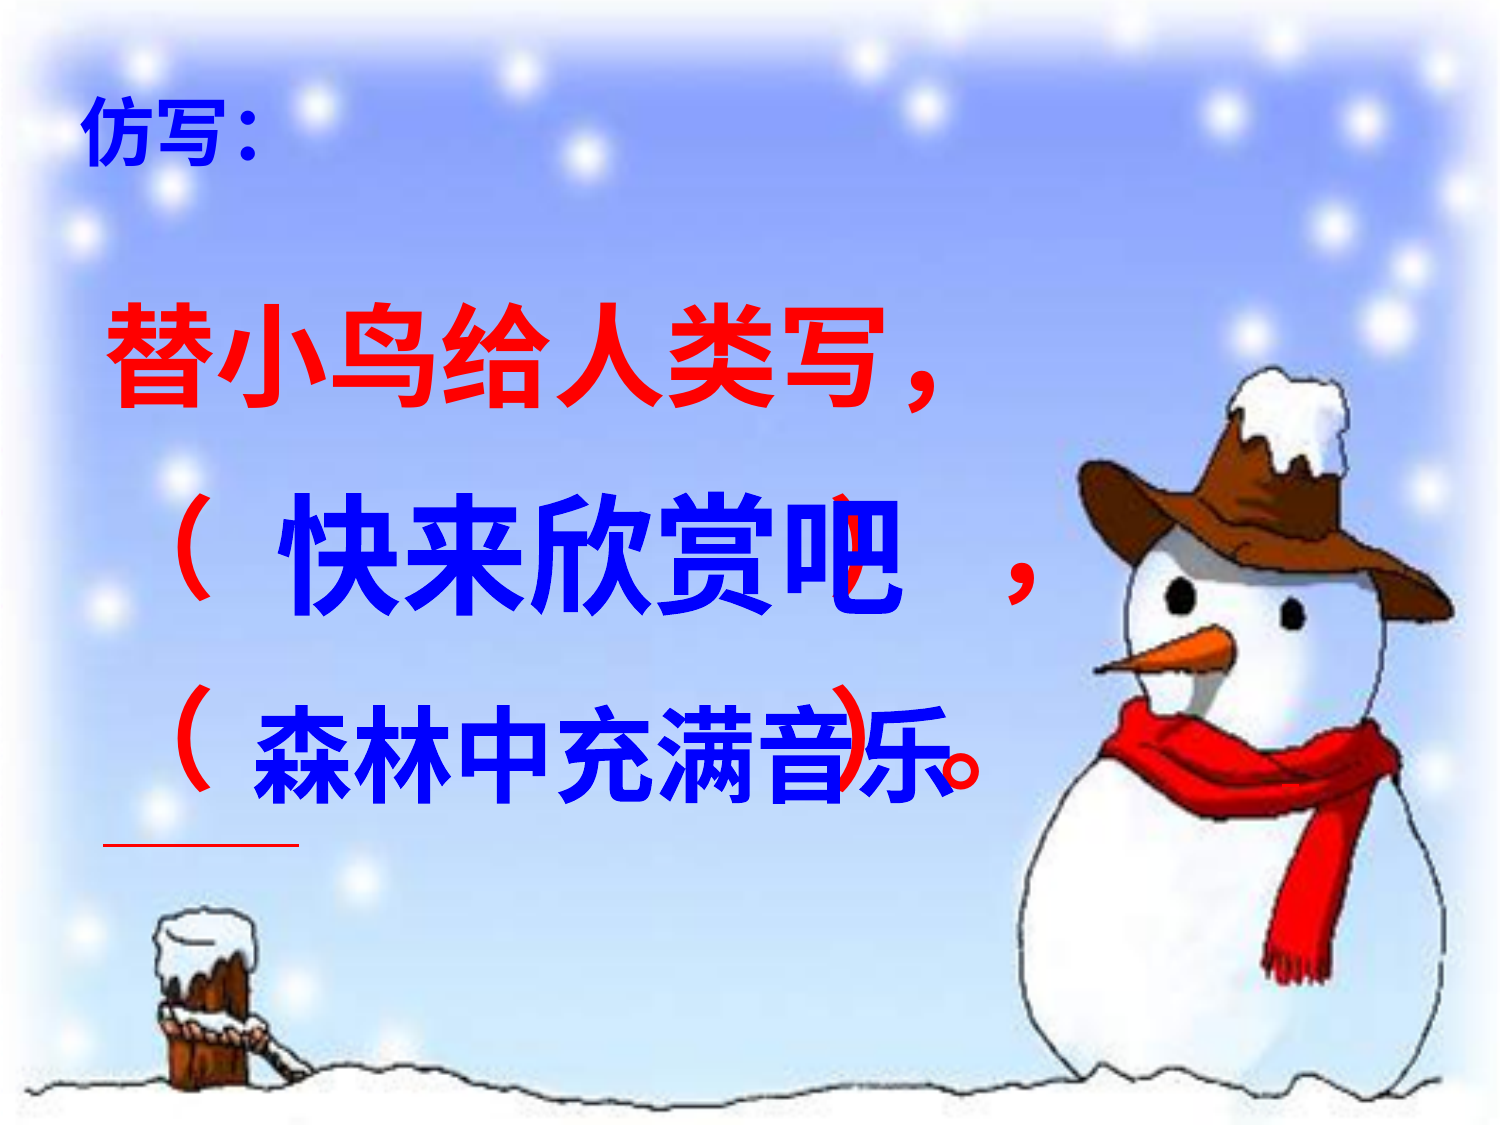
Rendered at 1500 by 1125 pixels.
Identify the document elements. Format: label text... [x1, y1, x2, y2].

text_box 替小鸟给人类写， （ ） ， （ ）。 [88, 278, 1317, 914]
picture [0, 0, 1500, 1125]
text_box 仿写： [64, 78, 431, 183]
